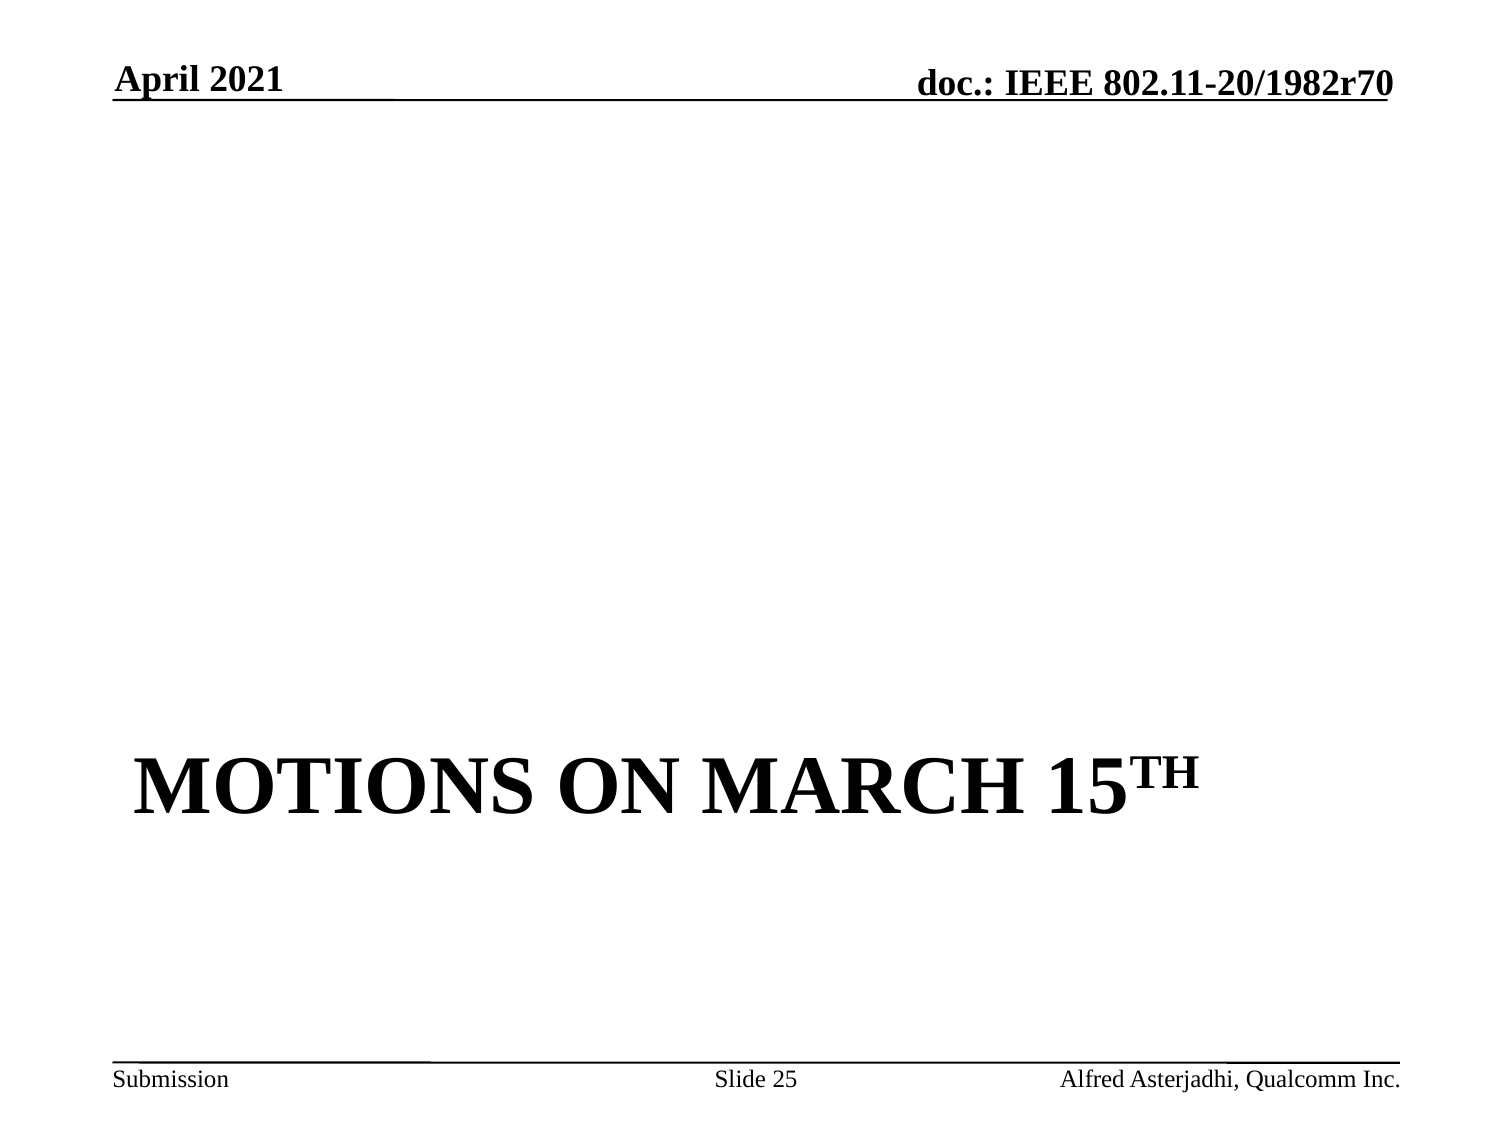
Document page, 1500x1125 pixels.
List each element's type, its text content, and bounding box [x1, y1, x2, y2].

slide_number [114, 54, 423, 100]
title Motions on MARCH 15th [118, 722, 1394, 947]
footer Alfred Asterjadhi, Qualcomm Inc. [878, 1061, 1402, 1093]
slide_number Slide 25 [712, 1061, 800, 1123]
